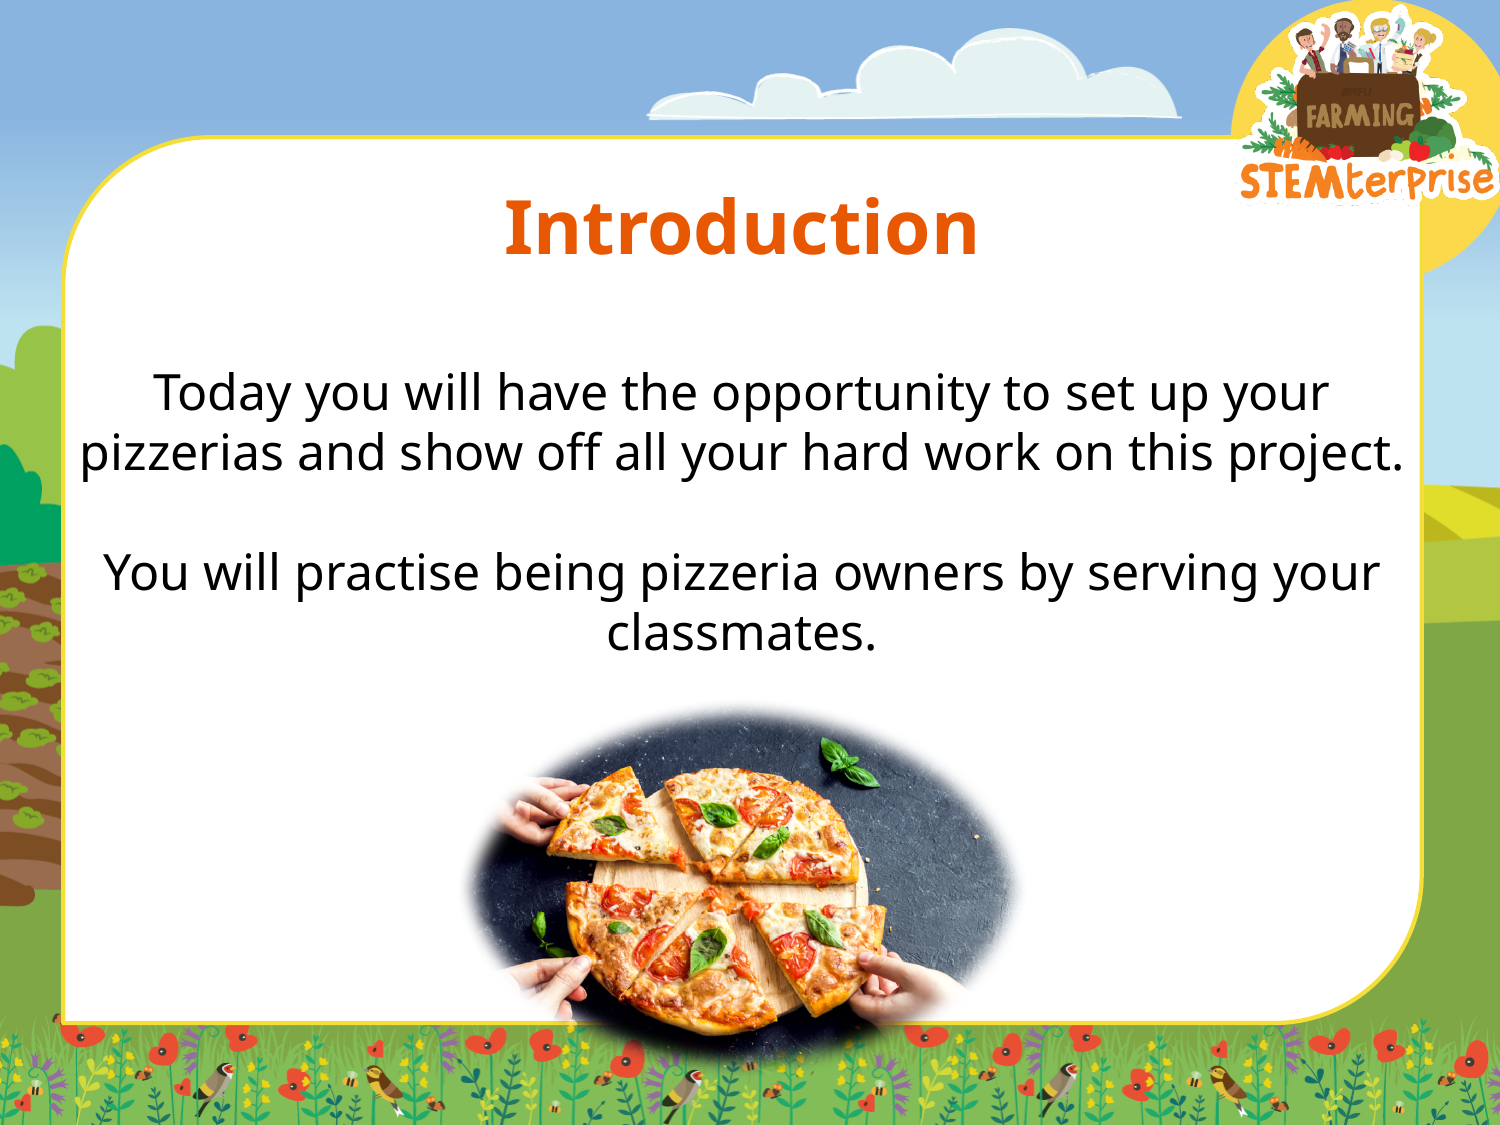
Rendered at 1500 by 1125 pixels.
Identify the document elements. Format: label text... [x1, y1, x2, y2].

picture [0, 0, 1500, 1125]
text_box [61, 261, 450, 1026]
text_box [1035, 214, 1424, 1026]
text_box Introduction Today you will have the opportunity to set up your pizzerias and show off all your hard work on this project. You will practise being pizzeria owners by serving your classmates. [63, 172, 1422, 788]
text_box [112, 135, 1228, 172]
